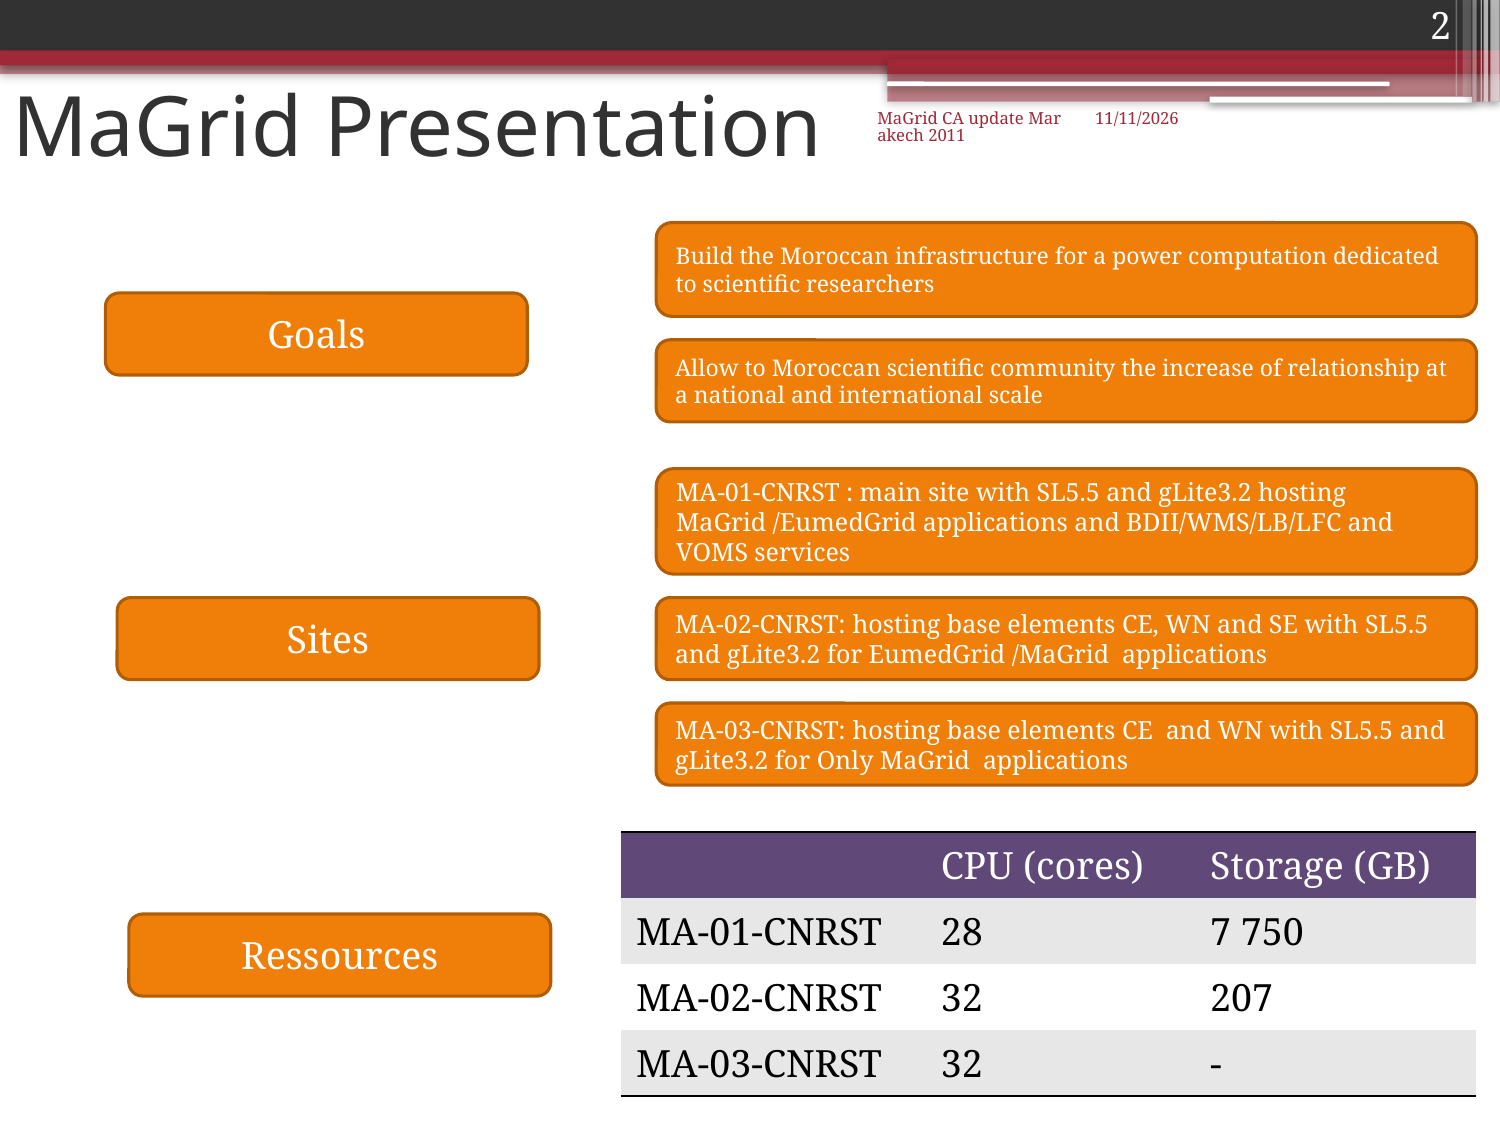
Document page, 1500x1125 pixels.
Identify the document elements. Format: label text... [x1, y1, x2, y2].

table_cell 32 [926, 1030, 1195, 1095]
table_cell MA-03-CNRST [621, 1030, 926, 1095]
table_cell 32 [926, 964, 1195, 1030]
table_cell 7 750 [1195, 898, 1476, 964]
text_box Allow to Moroccan scientific community the increase of relationship at a national and international scale [654, 338, 1479, 424]
table_header Storage (GB) [1195, 833, 1476, 898]
table_cell 207 [1195, 964, 1476, 1030]
text_box Goals [103, 291, 529, 377]
table_header CPU (cores) [926, 833, 1195, 898]
footer MaGrid CA update Marakech 2011 [862, 100, 1080, 176]
table_cell MA-01-CNRST [621, 898, 926, 964]
table_cell - [1195, 1030, 1476, 1095]
table_cell 28 [926, 898, 1195, 964]
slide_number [1080, 100, 1238, 176]
text_box Ressources [127, 912, 553, 998]
slide_number 2 [1341, 0, 1466, 61]
text_box MA-02-CNRST: hosting base elements CE, WN and SE with SL5.5 and gLite3.2 for EumedGrid /MaGrid applications [654, 596, 1479, 682]
table_cell MA-02-CNRST [621, 964, 926, 1030]
text_box Sites [115, 596, 541, 682]
text_box MA-03-CNRST: hosting base elements CE and WN with SL5.5 and gLite3.2 for Only MaGrid applications [654, 701, 1479, 787]
text_box MA-01-CNRST : main site with SL5.5 and gLite3.2 hosting MaGrid /EumedGrid applications and BDII/WMS/LB/LFC and VOMS services [654, 467, 1479, 576]
text_box Build the Moroccan infrastructure for a power computation dedicated to scientific researchers [654, 220, 1479, 318]
table_header [621, 833, 926, 898]
title MaGrid Presentation [0, 35, 1348, 211]
